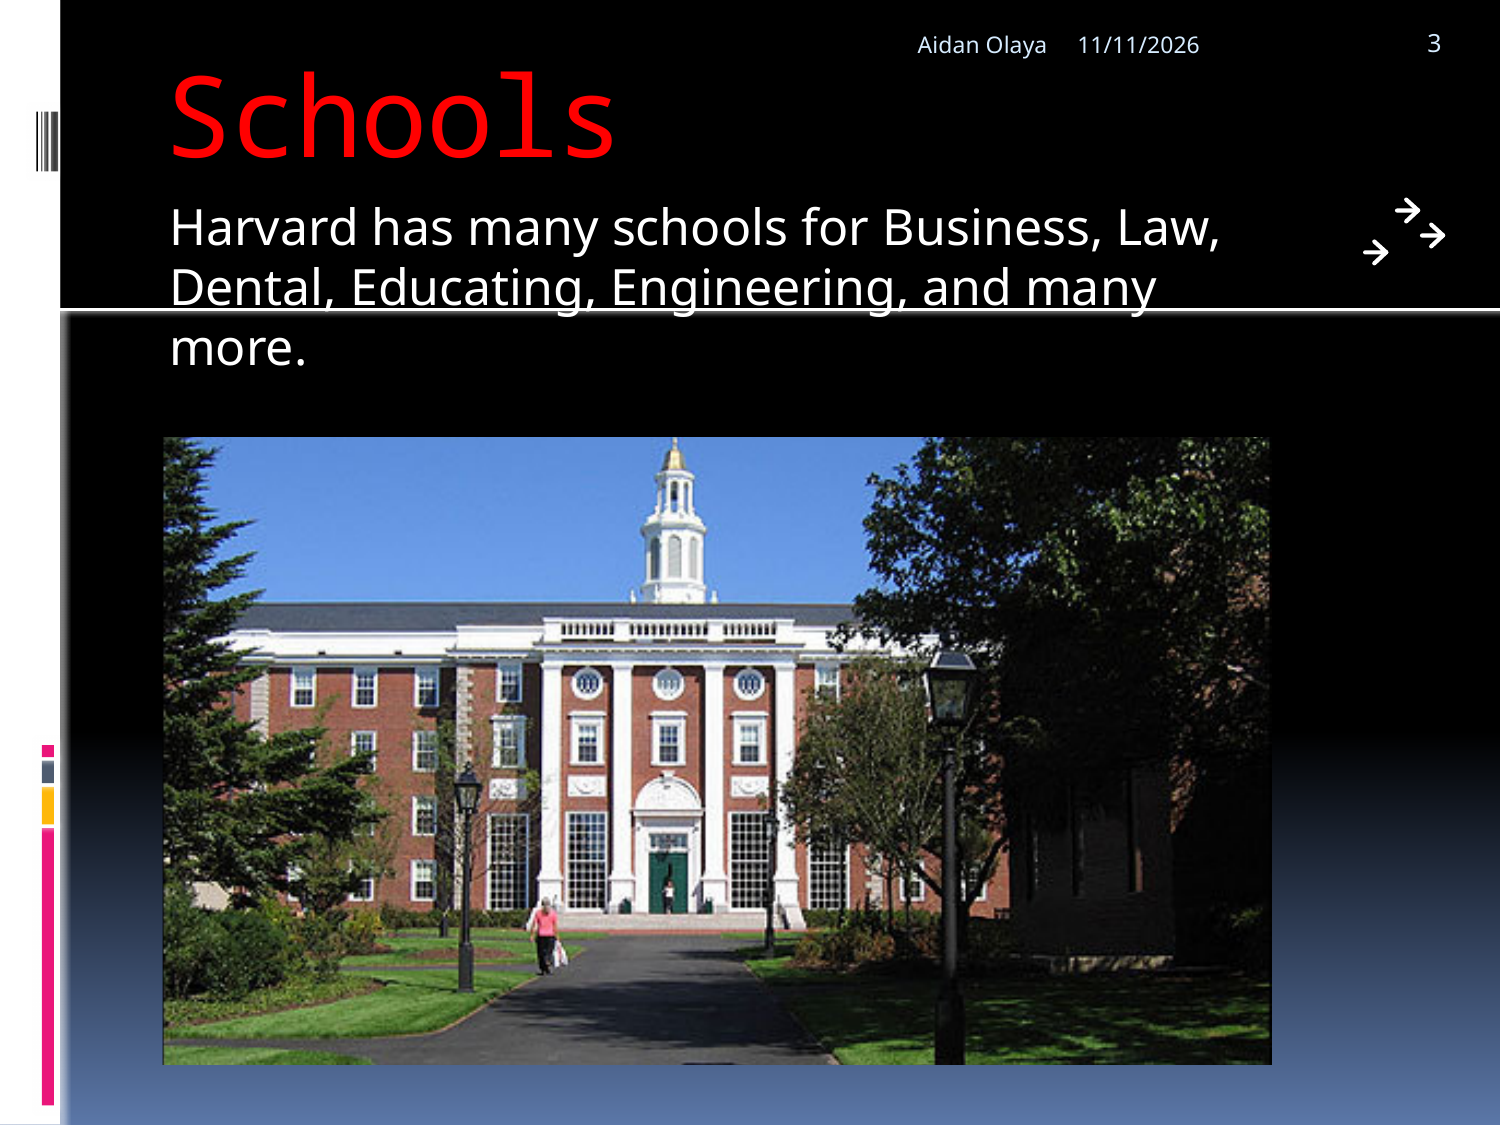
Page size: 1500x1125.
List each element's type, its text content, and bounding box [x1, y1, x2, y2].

picture [162, 437, 1273, 1065]
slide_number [1063, 9, 1412, 69]
list Harvard has many schools for Business, Law, Dental, Educating, Engineering, and many more. [150, 187, 1275, 413]
title Schools [150, 72, 1275, 187]
footer Aidan Olaya [150, 9, 1063, 69]
slide_number 3 [1412, 9, 1488, 69]
